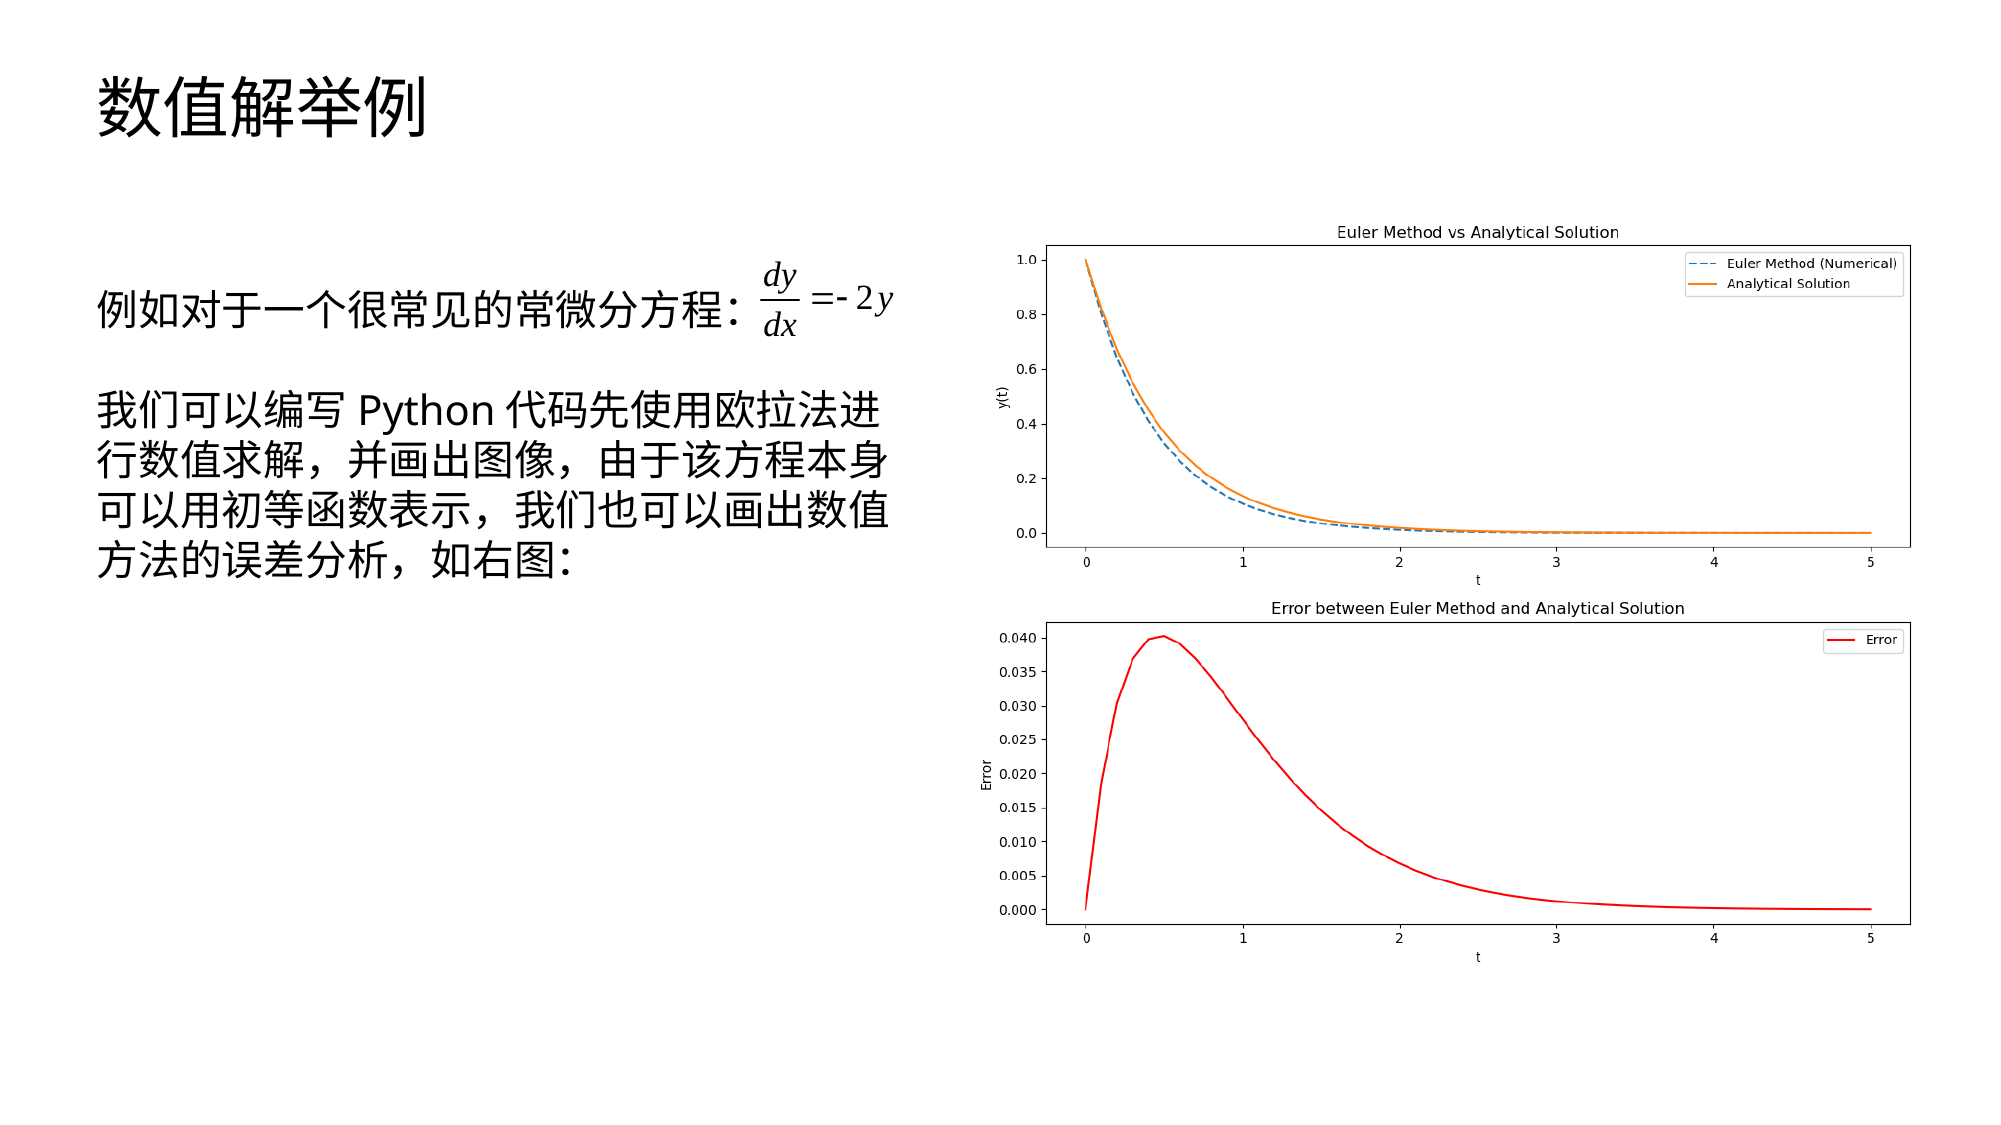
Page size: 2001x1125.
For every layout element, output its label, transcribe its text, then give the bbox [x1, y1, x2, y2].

text_box 数值解举例 [81, 58, 476, 154]
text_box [81, 252, 936, 595]
picture [970, 216, 1918, 974]
